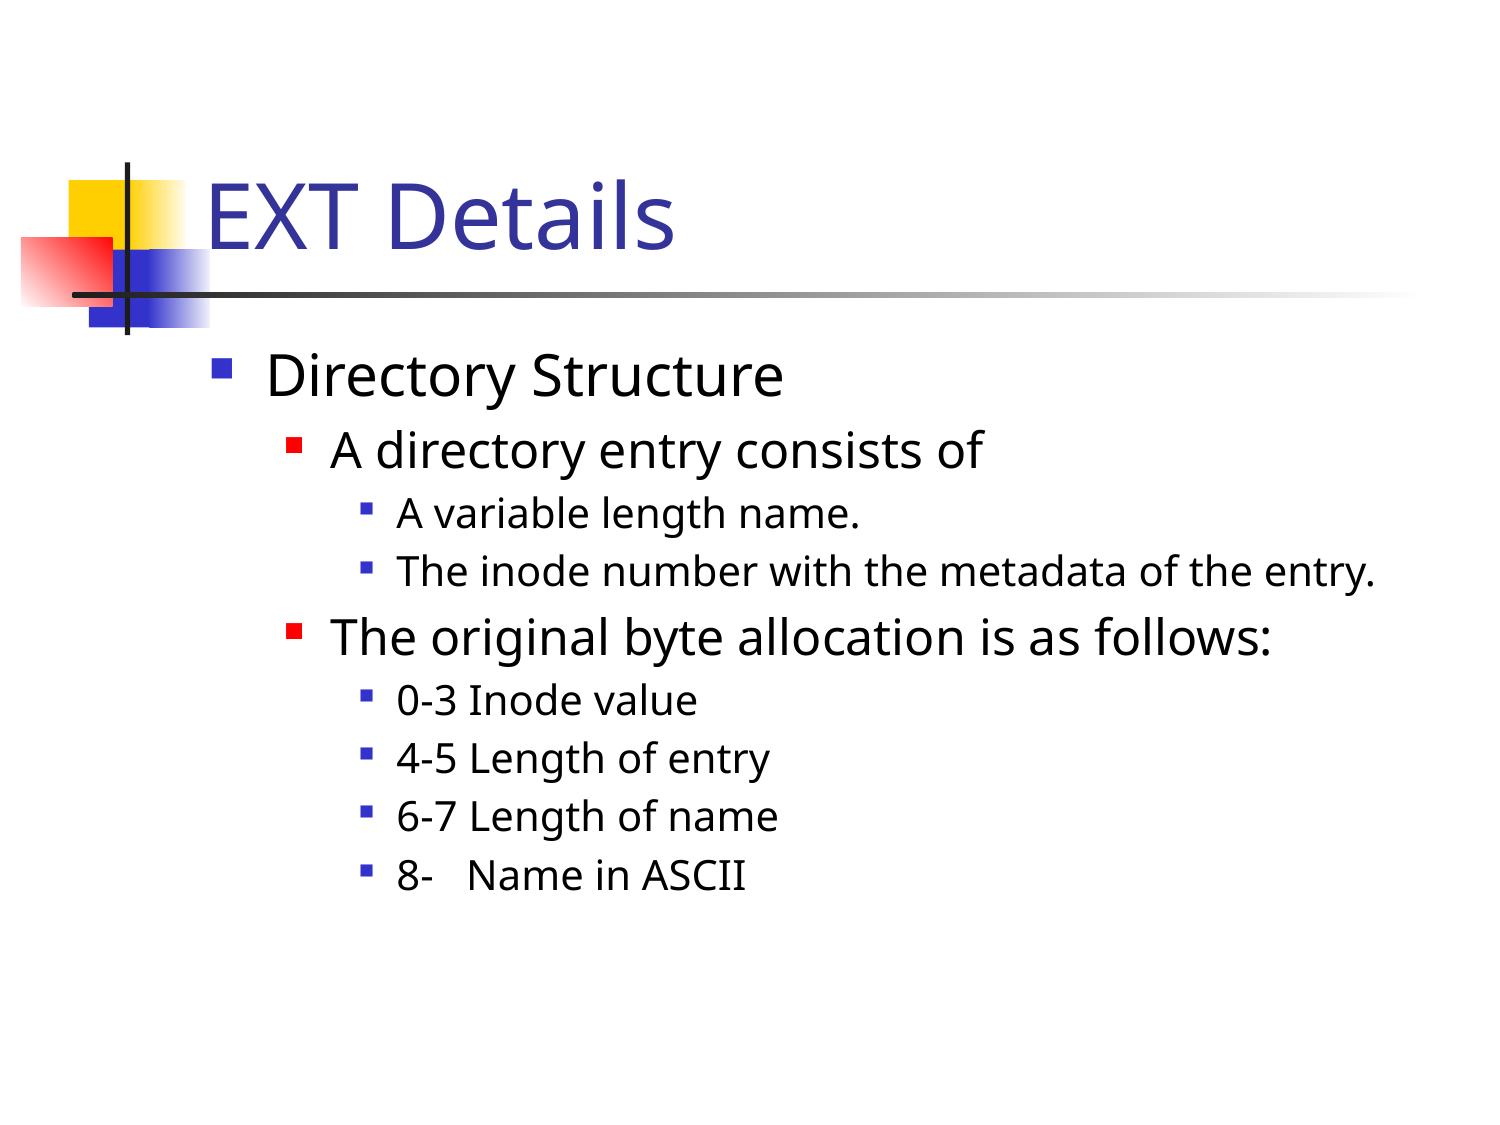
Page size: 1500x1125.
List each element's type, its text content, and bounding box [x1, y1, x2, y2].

title EXT Details [188, 34, 1468, 276]
list Directory Structure A directory entry consists of A variable length name. The inode number with the metadata of the entry. The original byte allocation is as follows: 0-3 Inode value 4-5 Length of entry 6-7 Length of name 8- Name in ASCII [193, 330, 1470, 1007]
